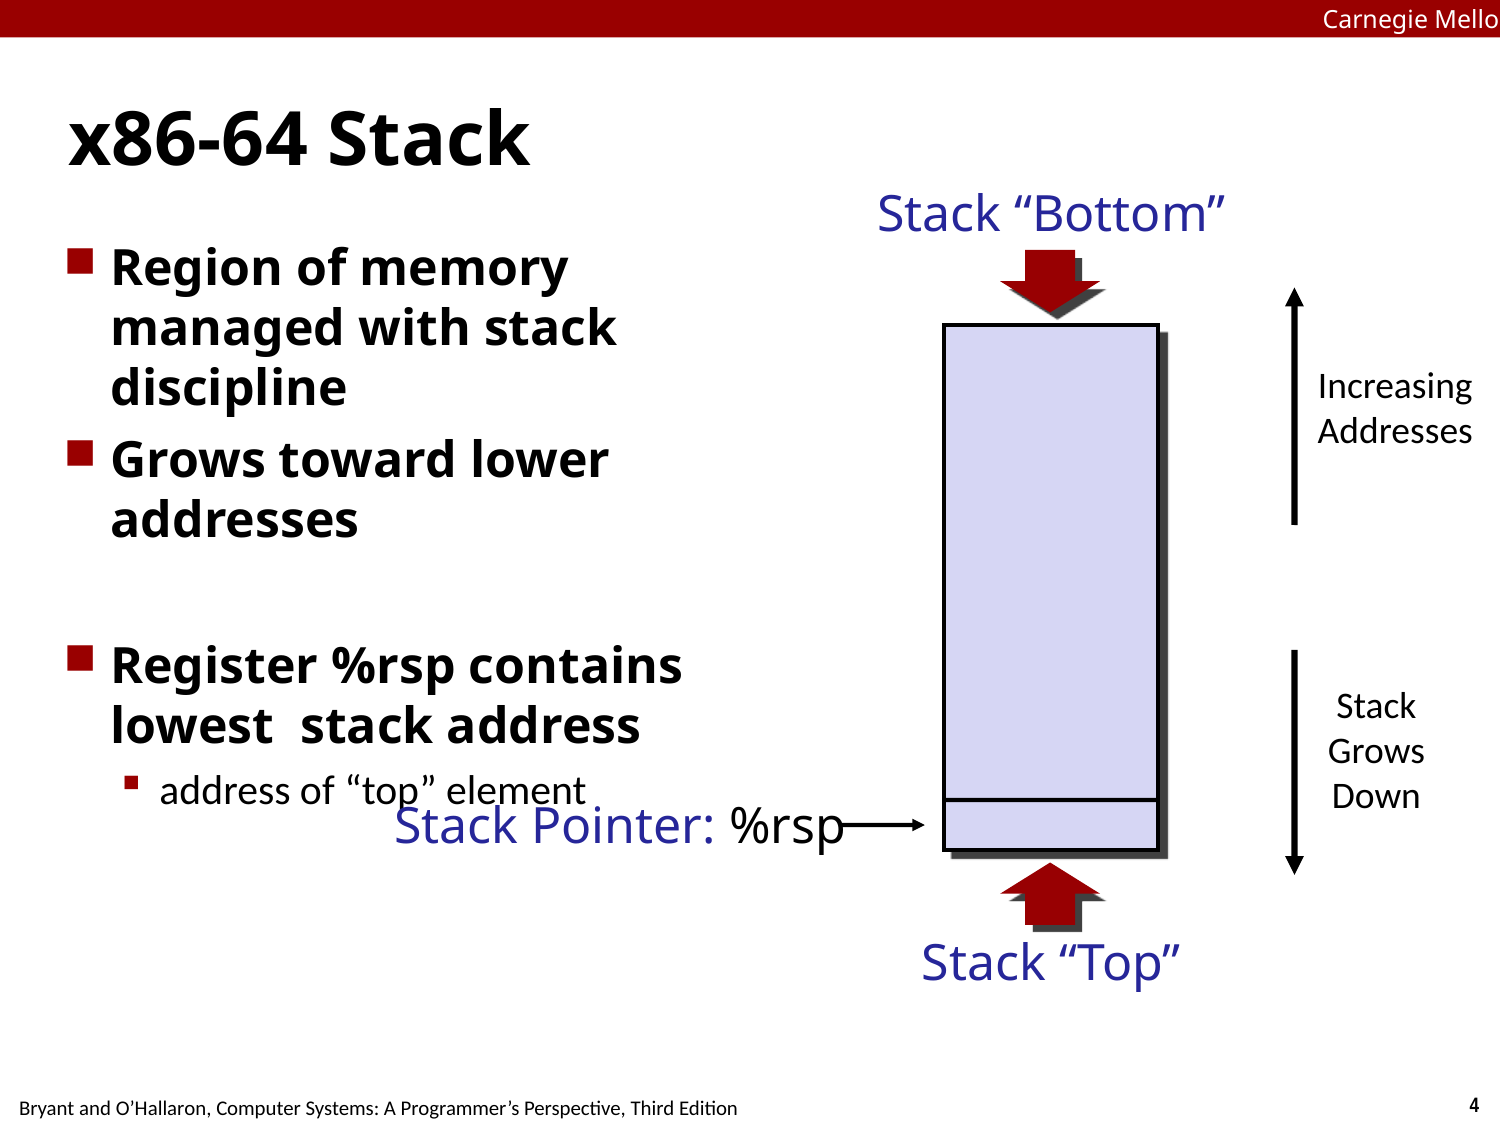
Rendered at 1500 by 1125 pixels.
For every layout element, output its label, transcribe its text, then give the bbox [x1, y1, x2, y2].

title x86-64 Stack [62, 41, 1438, 228]
list Region of memory managed with stack discipline Grows toward lower addresses Register %rsp contains lowest stack address address of “top” element [62, 228, 794, 1122]
text_box [0, 0, 1500, 38]
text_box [403, 174, 1481, 998]
text_box Carnegie Mellon [1322, 3, 1500, 33]
